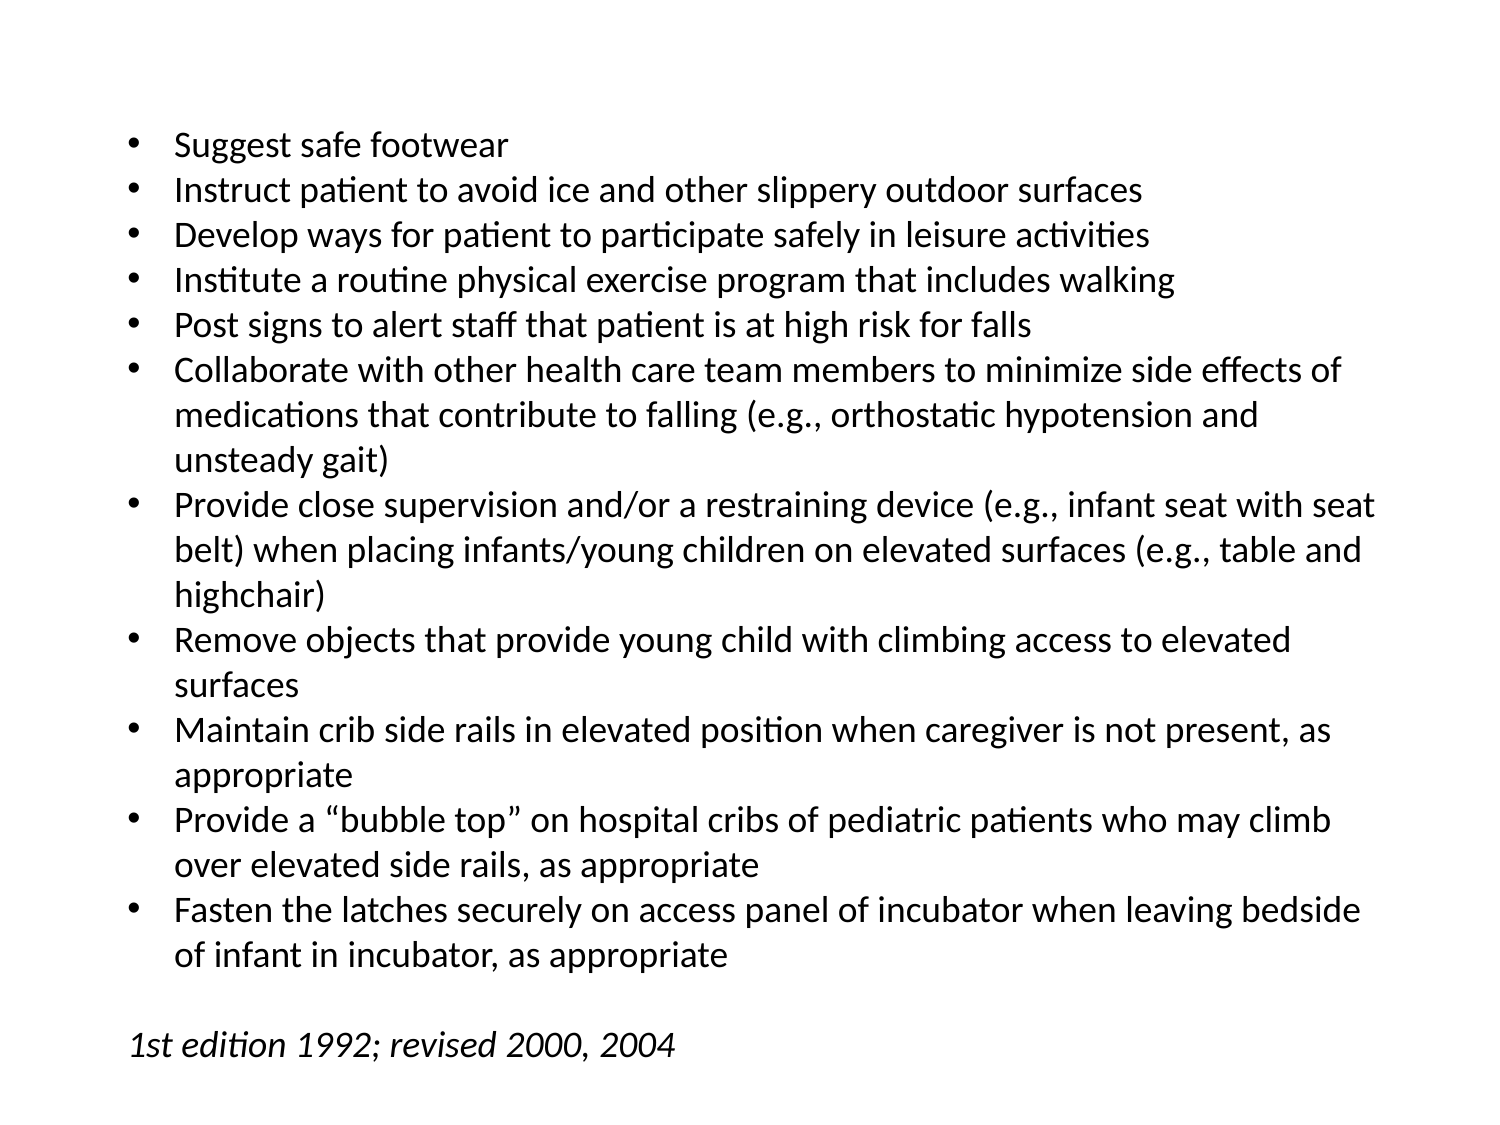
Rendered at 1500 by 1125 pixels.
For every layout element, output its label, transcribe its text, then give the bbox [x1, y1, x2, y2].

text_box Suggest safe footwear Instruct patient to avoid ice and other slippery outdoor surfaces Develop ways for patient to participate safely in leisure activities Institute a routine physical exercise program that includes walking Post signs to alert staff that patient is at high risk for falls Collaborate with other health care team members to minimize side effects of medications that contribute to falling (e.g., orthostatic hypotension and unsteady gait) Provide close supervision and/or a restraining device (e.g., infant seat with seat belt) when placing infants/young children on elevated surfaces (e.g., table and highchair) Remove objects that provide young child with climbing access to elevated surfaces Maintain crib side rails in elevated position when caregiver is not present, as appropriate Provide a “bubble top” on hospital cribs of pediatric patients who may climb over elevated side rails, as appropriate Fasten the latches securely on access panel of incubator when leaving bedside of infant in incubator, as appropriate 1st edition 1992; revised 2000, 2004 [112, 67, 1400, 1118]
